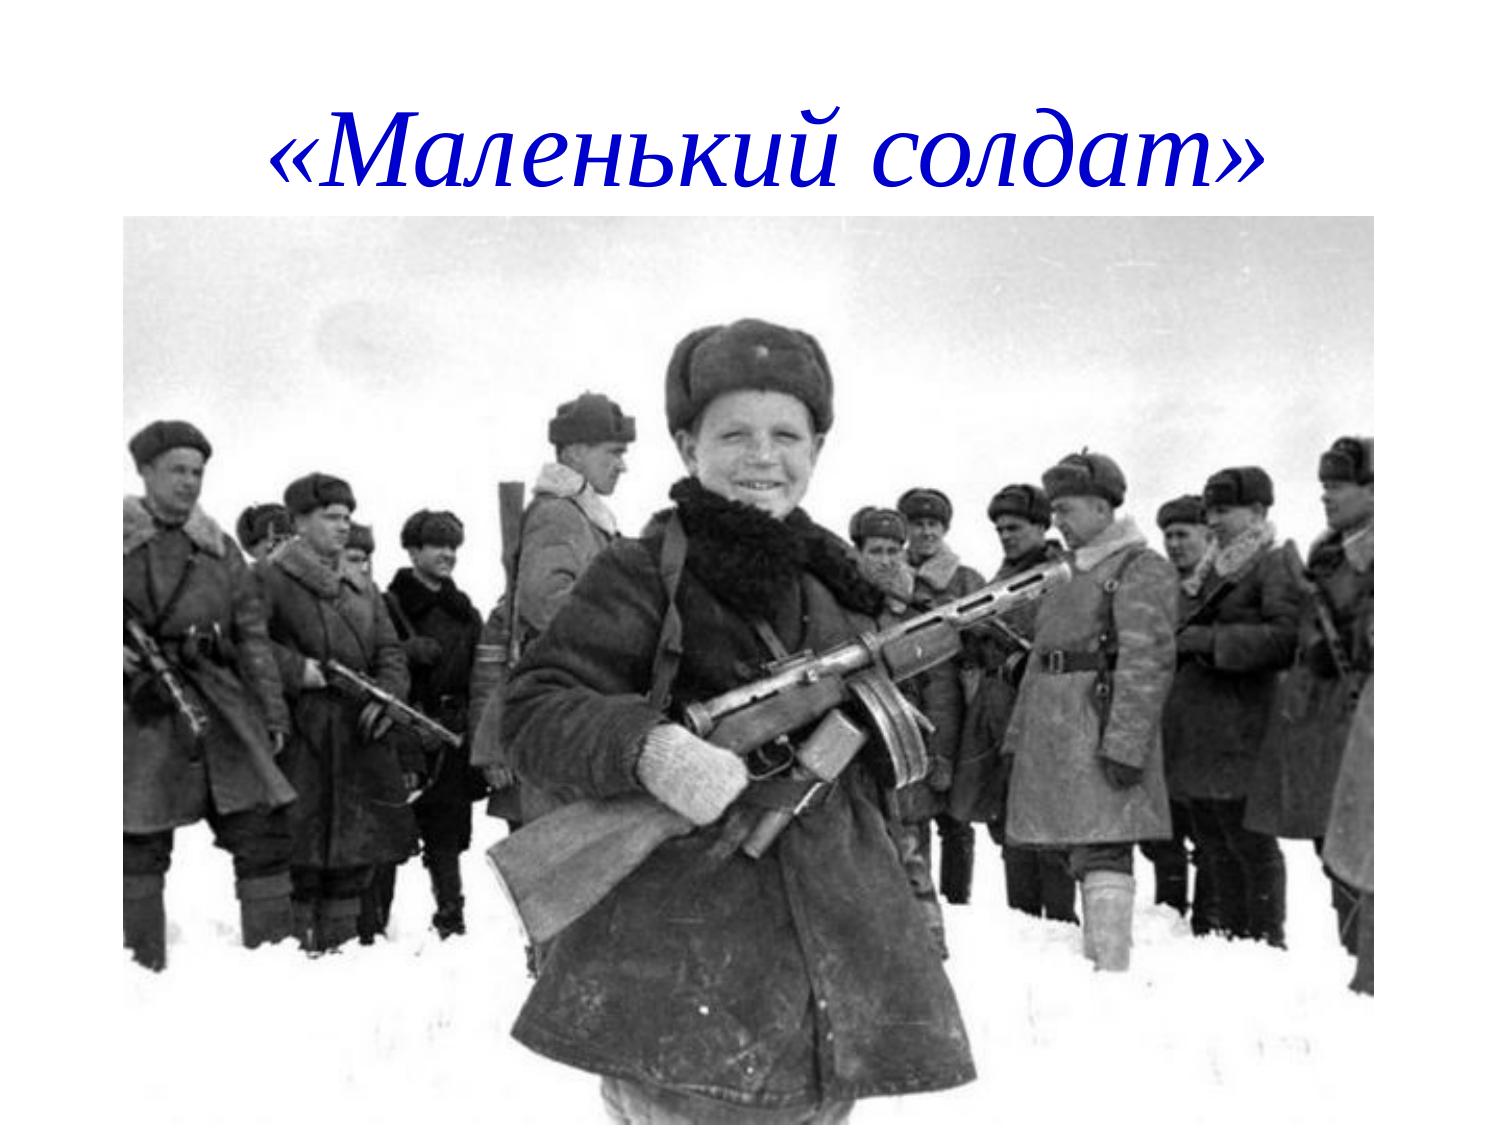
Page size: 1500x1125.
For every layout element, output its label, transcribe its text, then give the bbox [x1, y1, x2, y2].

text_box «Маленький солдат» [76, 66, 1459, 217]
picture [123, 216, 1375, 1125]
